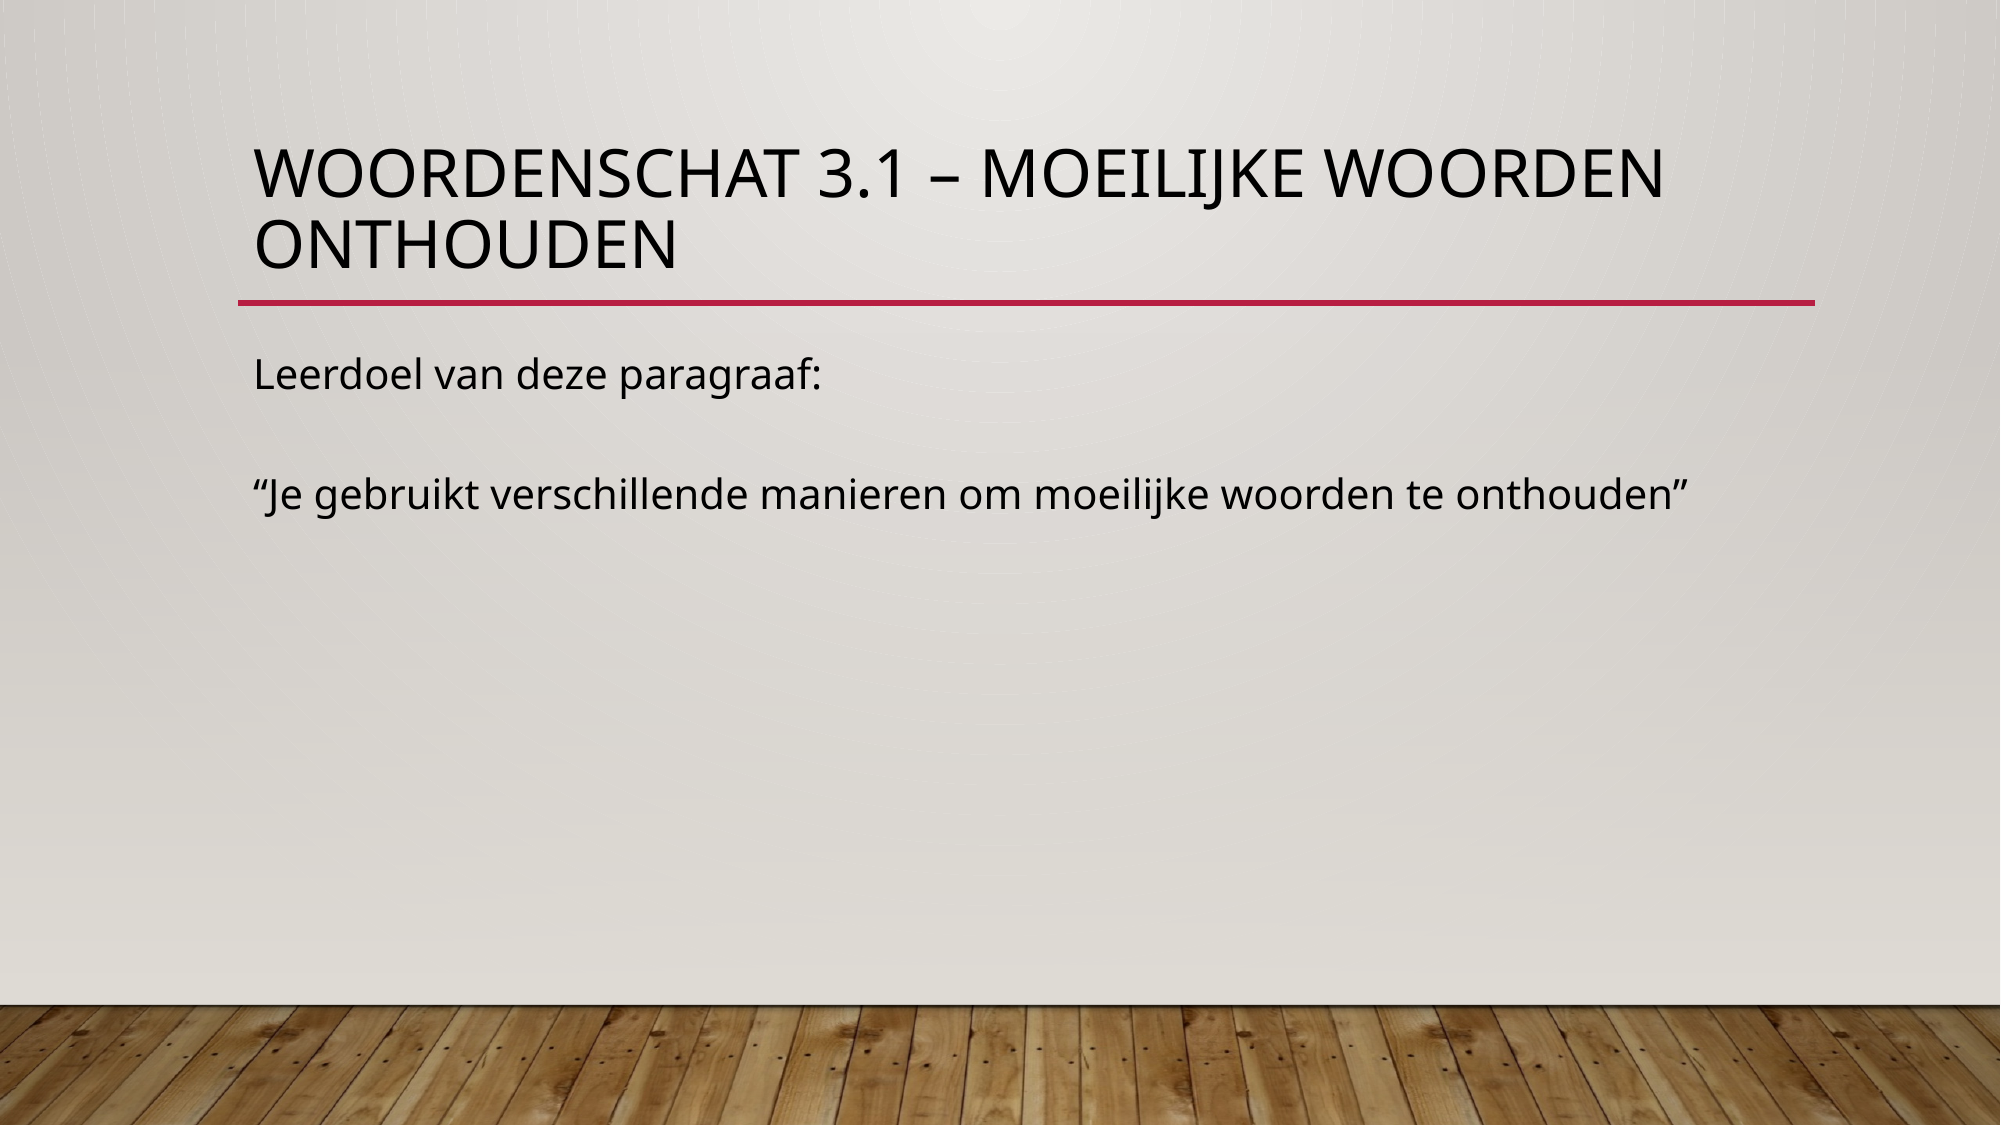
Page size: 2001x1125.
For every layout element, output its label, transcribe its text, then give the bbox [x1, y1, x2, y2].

title Woordenschat 3.1 – moeilijke woorden onthouden [238, 131, 1814, 305]
list Leerdoel van deze paragraaf: “Je gebruikt verschillende manieren om moeilijke woorden te onthouden” [238, 330, 1814, 897]
picture [0, 1005, 2000, 1125]
